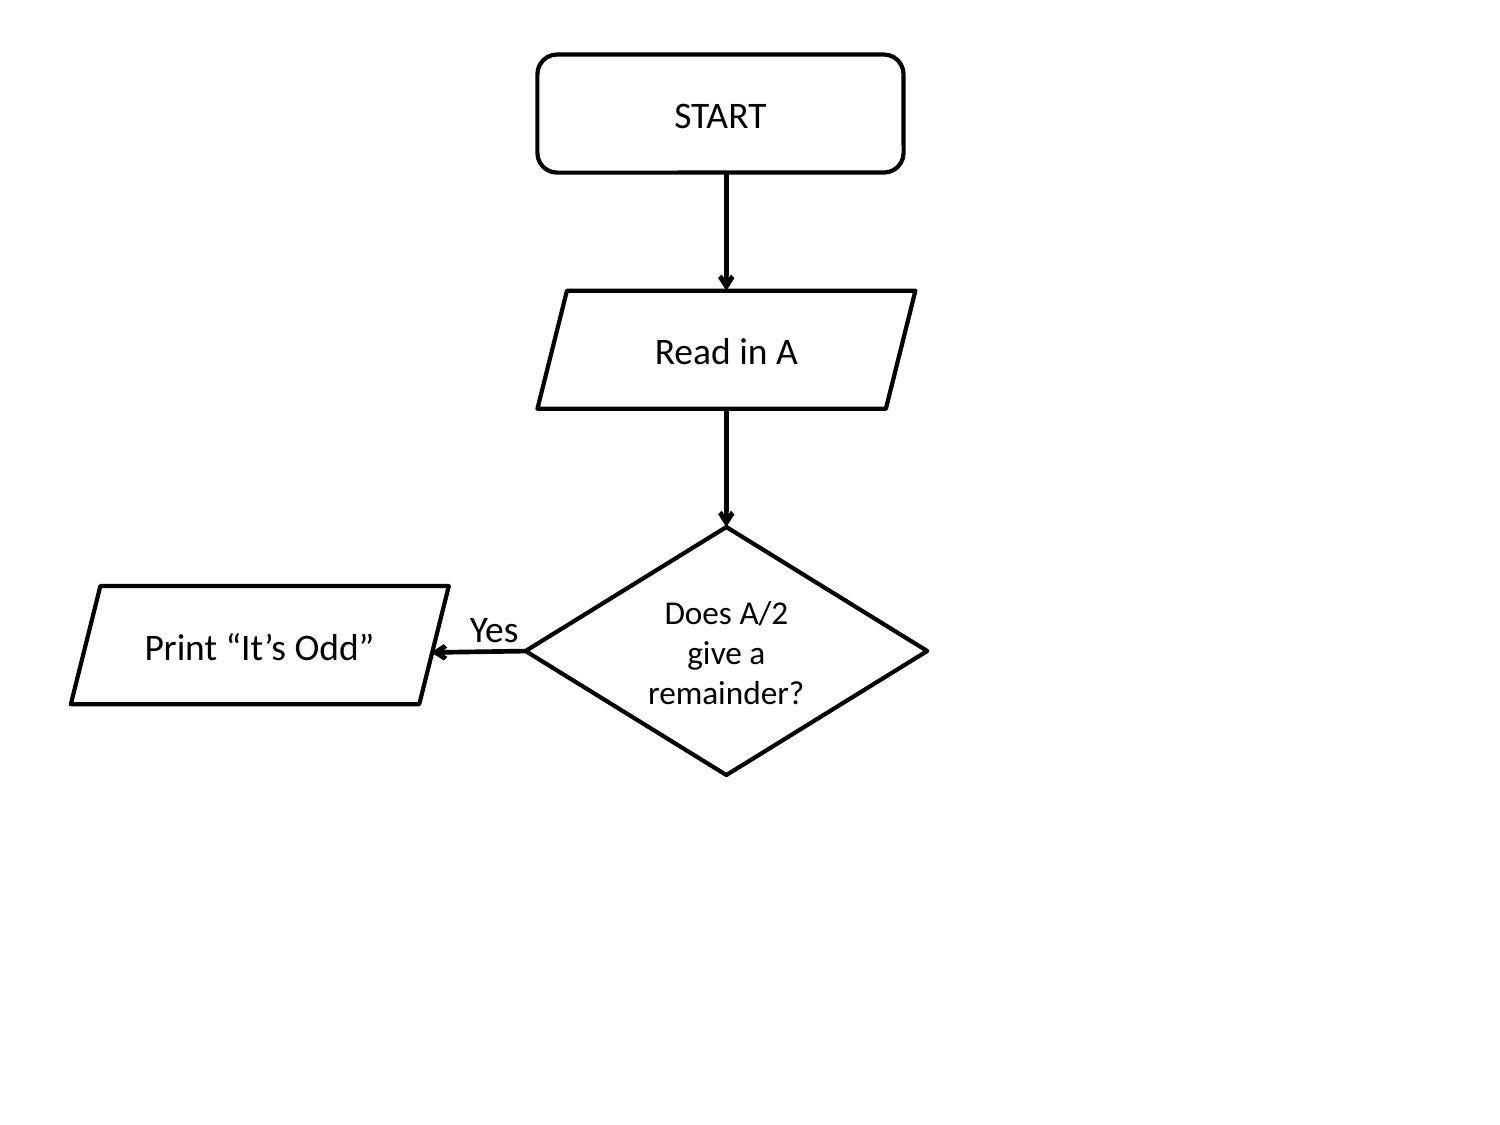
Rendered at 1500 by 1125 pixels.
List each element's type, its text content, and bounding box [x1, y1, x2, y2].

text_box Read in A [535, 288, 918, 411]
text_box Print “It’s Odd” [68, 583, 451, 707]
text_box START [535, 52, 906, 175]
text_box Does A/2 give a remainder? [532, 526, 930, 777]
text_box Yes [455, 597, 534, 658]
text_box Print “Prime” [455, 653, 525, 658]
